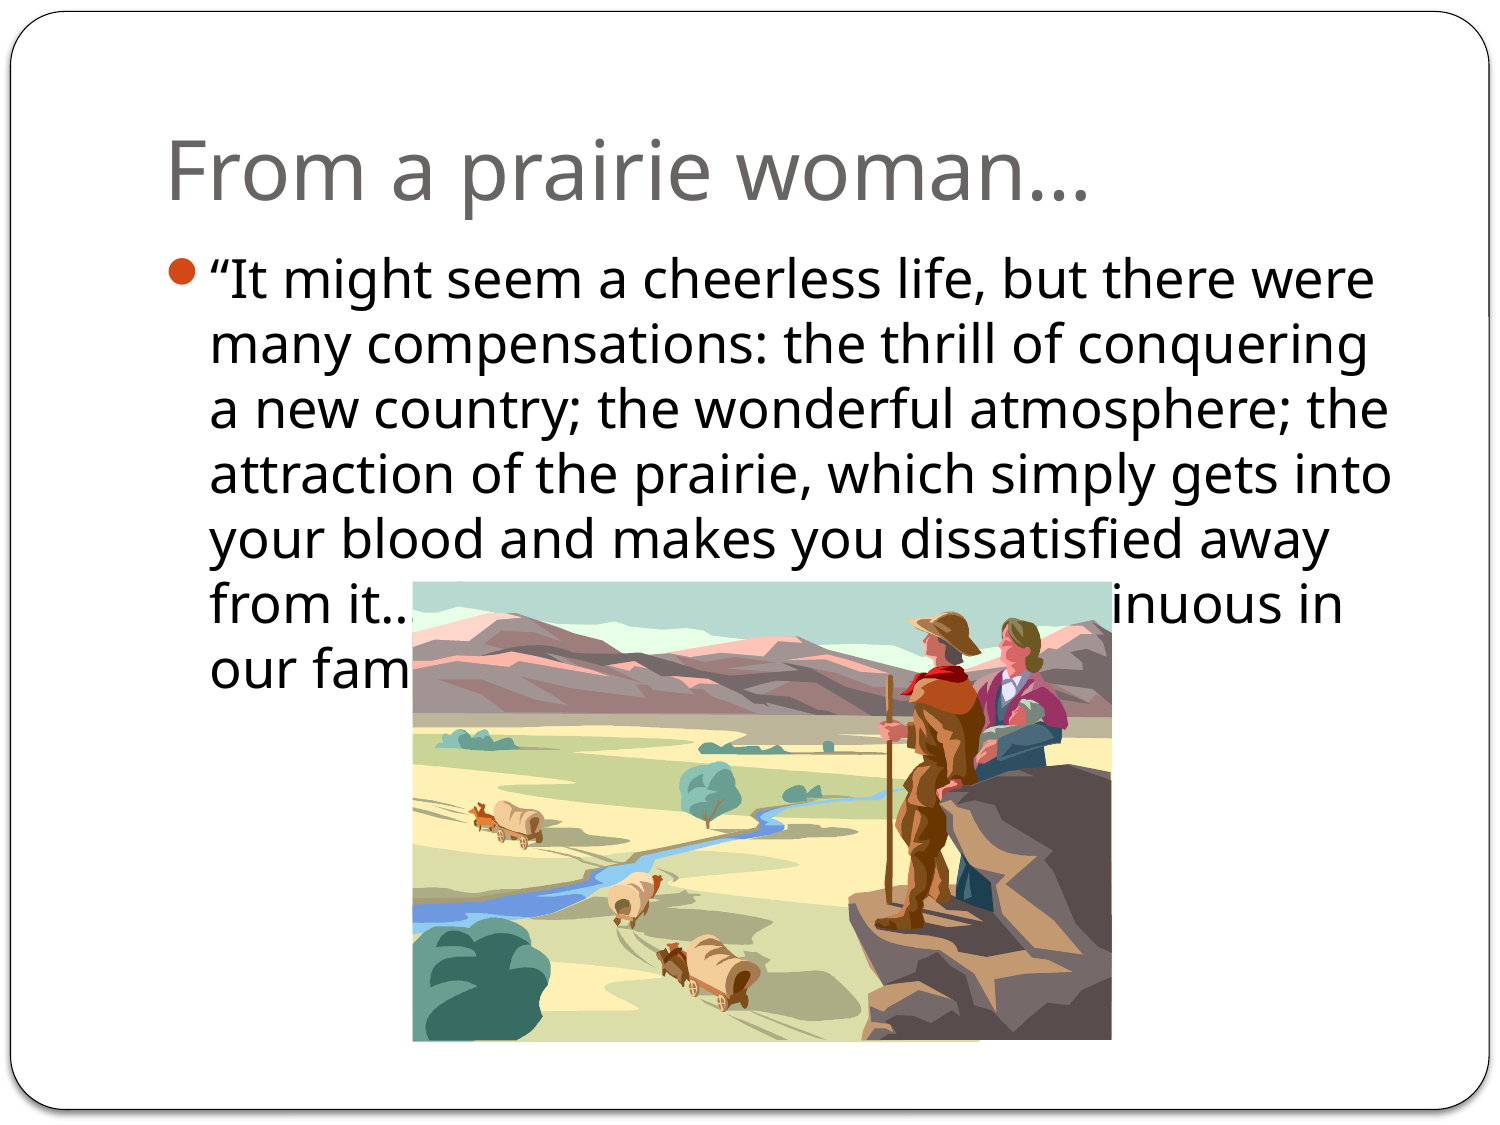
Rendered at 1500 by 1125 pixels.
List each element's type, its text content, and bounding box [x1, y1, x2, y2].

picture [412, 574, 1119, 1049]
list “It might seem a cheerless life, but there were many compensations: the thrill of conquering a new country; the wonderful atmosphere; the attraction of the prairie, which simply gets into your blood and makes you dissatisfied away from it…The pioneer spirit was continuous in our family” [150, 237, 1425, 988]
title From a prairie woman… [150, 45, 1425, 233]
